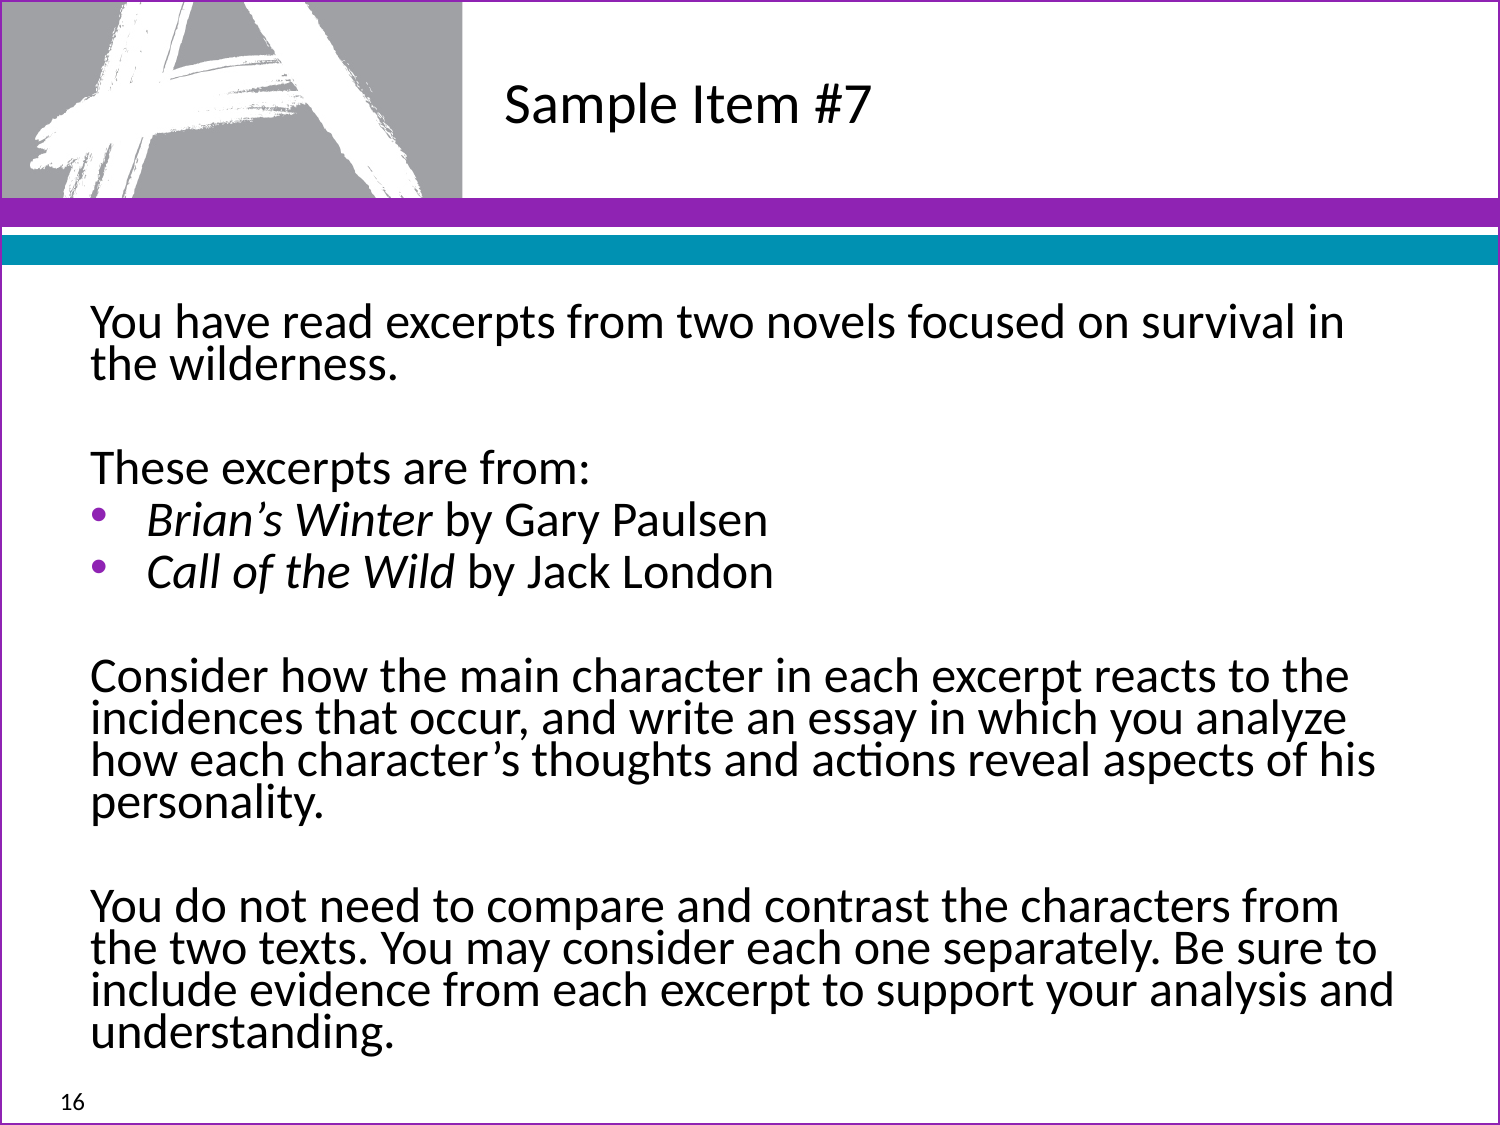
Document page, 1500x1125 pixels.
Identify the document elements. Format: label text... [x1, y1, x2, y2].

list You have read excerpts from two novels focused on survival in the wilderness. These excerpts are from: Brian’s Winter by Gary Paulsen Call of the Wild by Jack London Consider how the main character in each excerpt reacts to the incidences that occur, and write an essay in which you analyze how each character’s thoughts and actions reveal aspects of his personality. You do not need to compare and contrast the characters from the two texts. You may consider each one separately. Be sure to include evidence from each excerpt to support your analysis and understanding. [75, 262, 1425, 1075]
slide_number 16 [0, 1077, 100, 1125]
picture [2, 2, 462, 198]
title Sample Item #7 [462, 0, 1500, 200]
